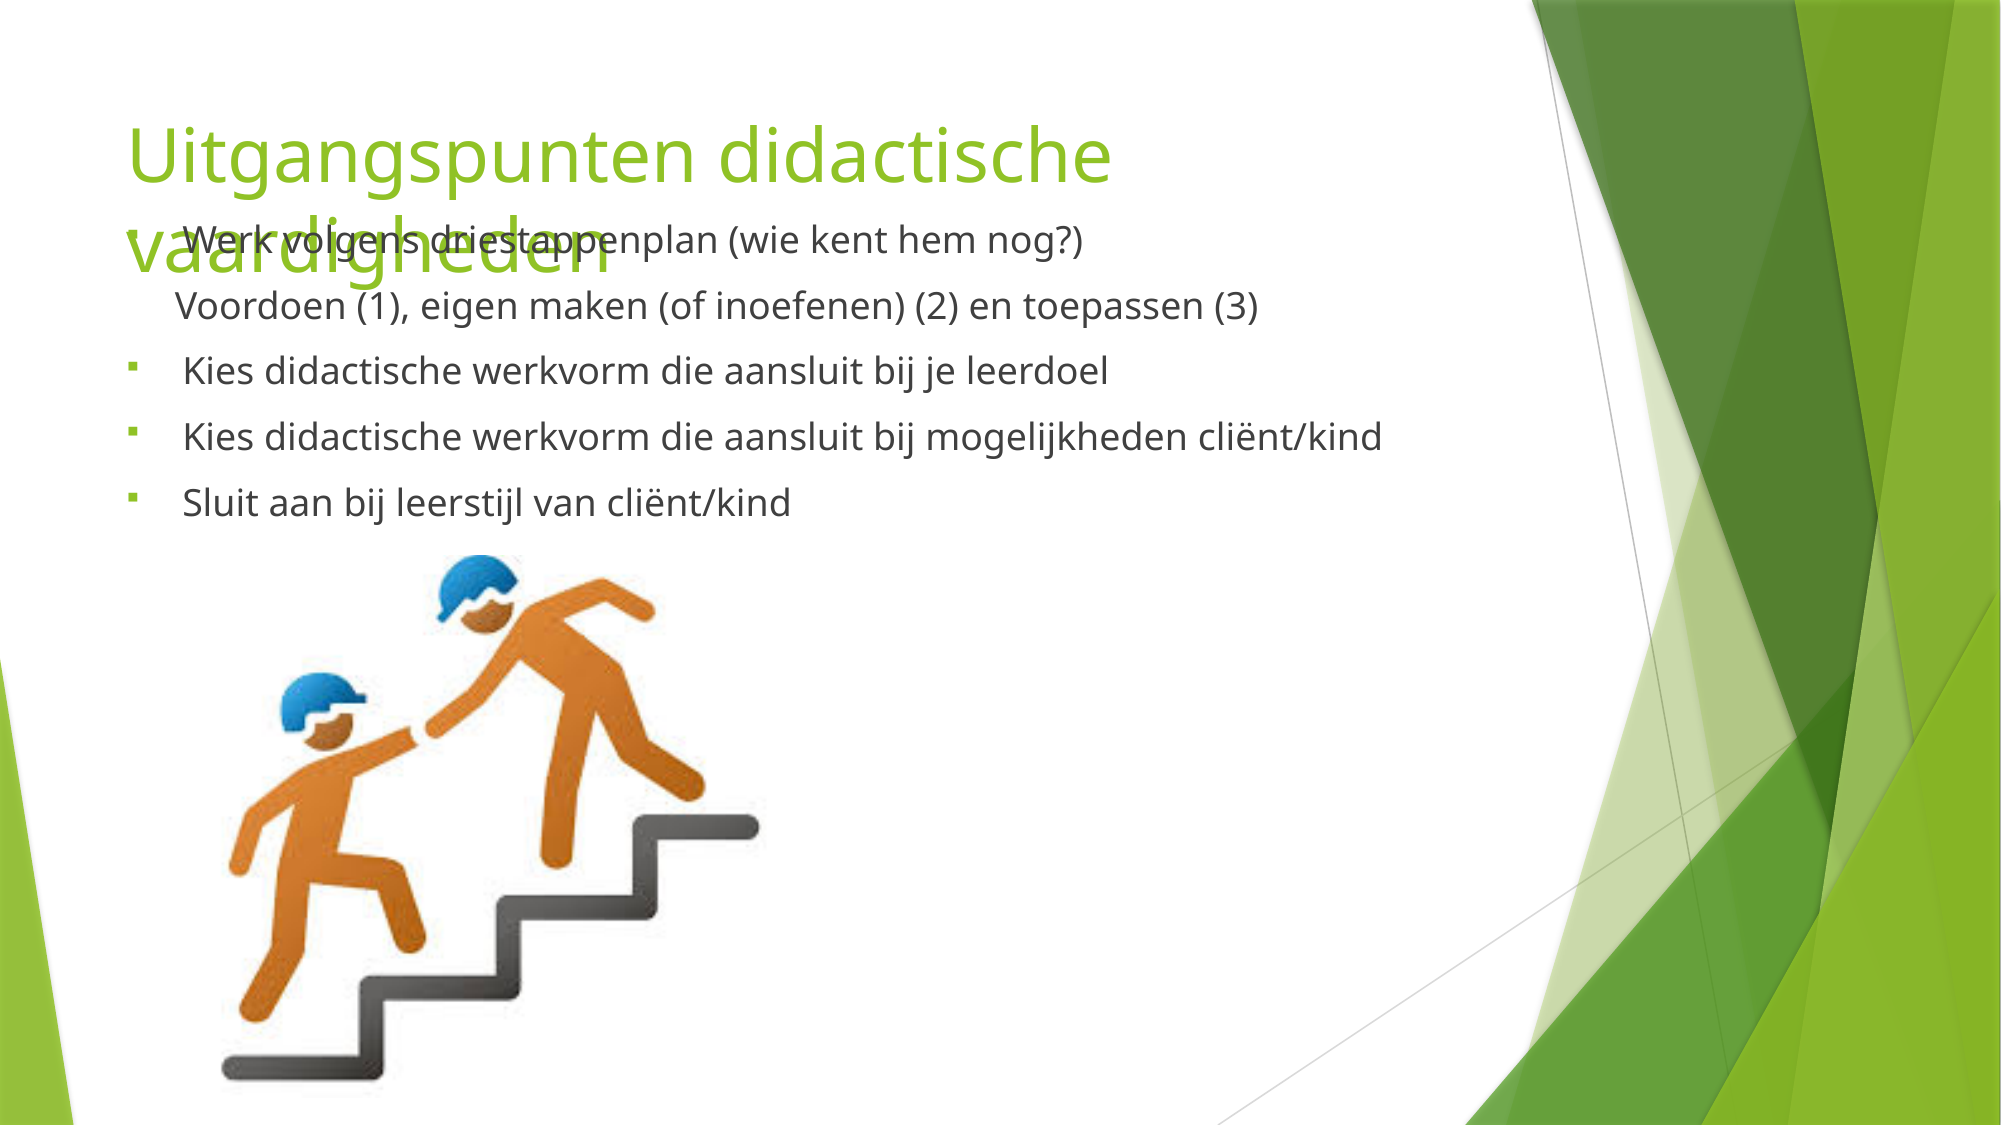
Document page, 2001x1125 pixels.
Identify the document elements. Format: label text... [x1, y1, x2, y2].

title Uitgangspunten didactische vaardigheden [111, 99, 1565, 317]
list Werk volgens driestappenplan (wie kent hem nog?) Voordoen (1), eigen maken (of inoefenen) (2) en toepassen (3) Kies didactische werkvorm die aansluit bij je leerdoel Kies didactische werkvorm die aansluit bij mogelijkheden cliënt/kind Sluit aan bij leerstijl van cliënt/kind [111, 208, 1522, 845]
picture [181, 555, 772, 1098]
